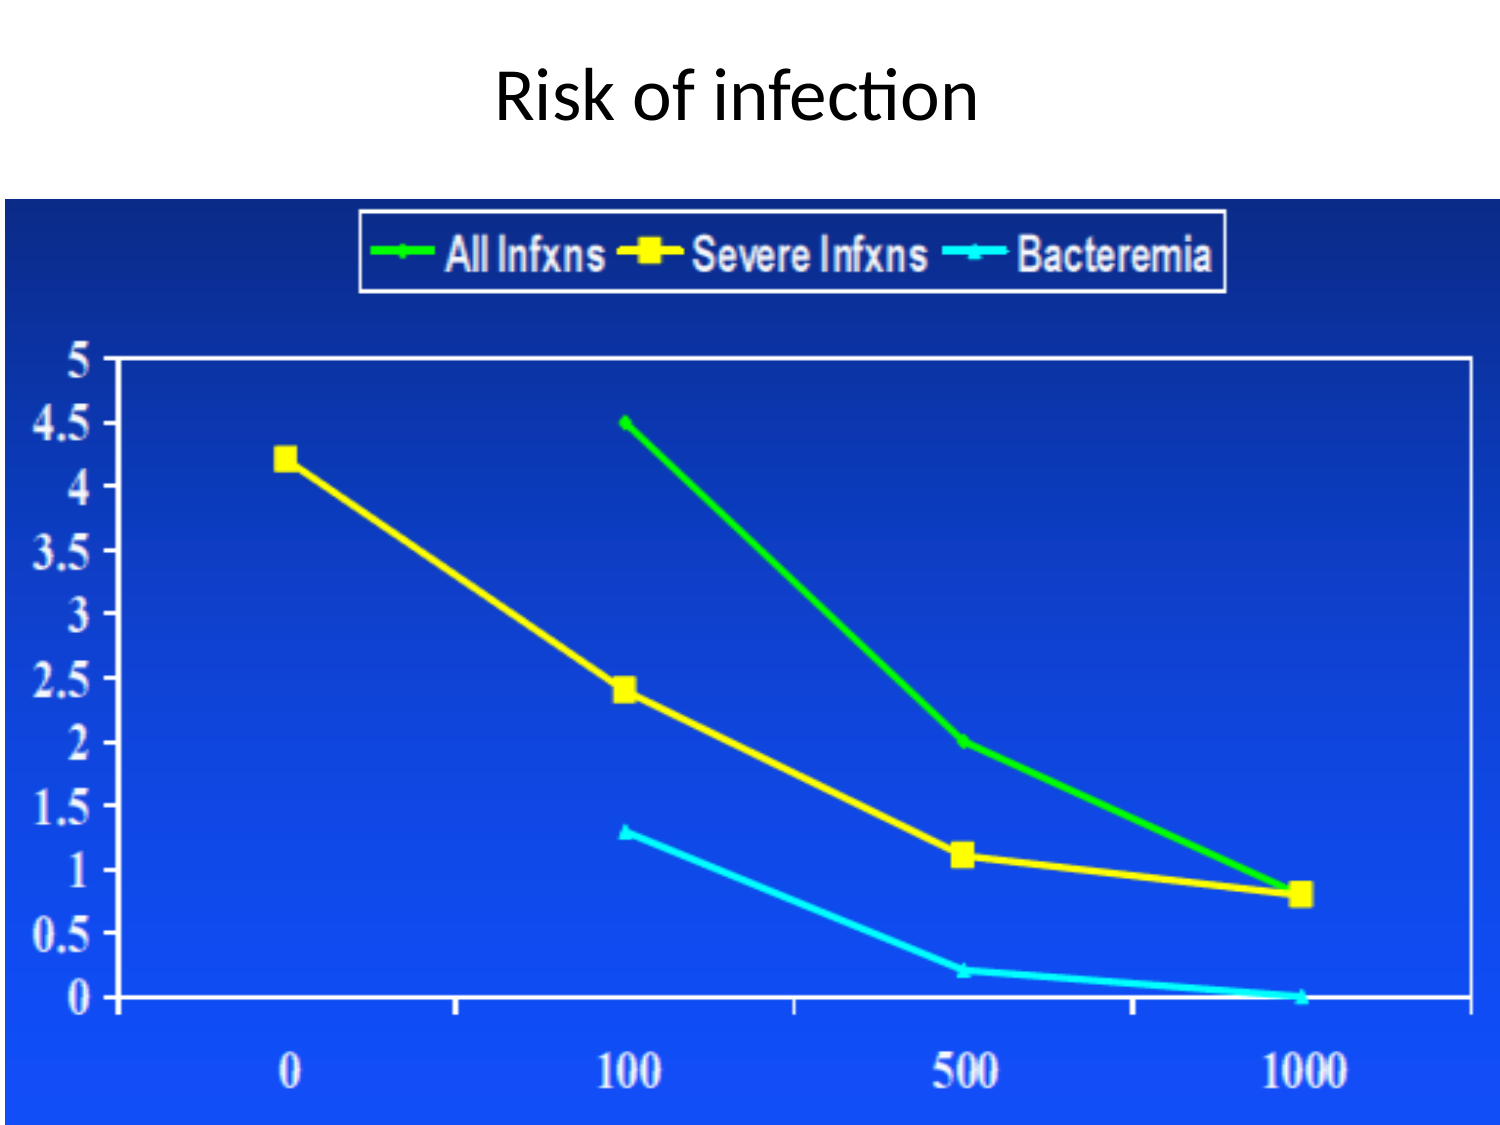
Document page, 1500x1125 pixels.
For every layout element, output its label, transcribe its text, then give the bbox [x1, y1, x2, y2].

title Risk of infection [62, 37, 1413, 143]
picture [5, 199, 1500, 1125]
